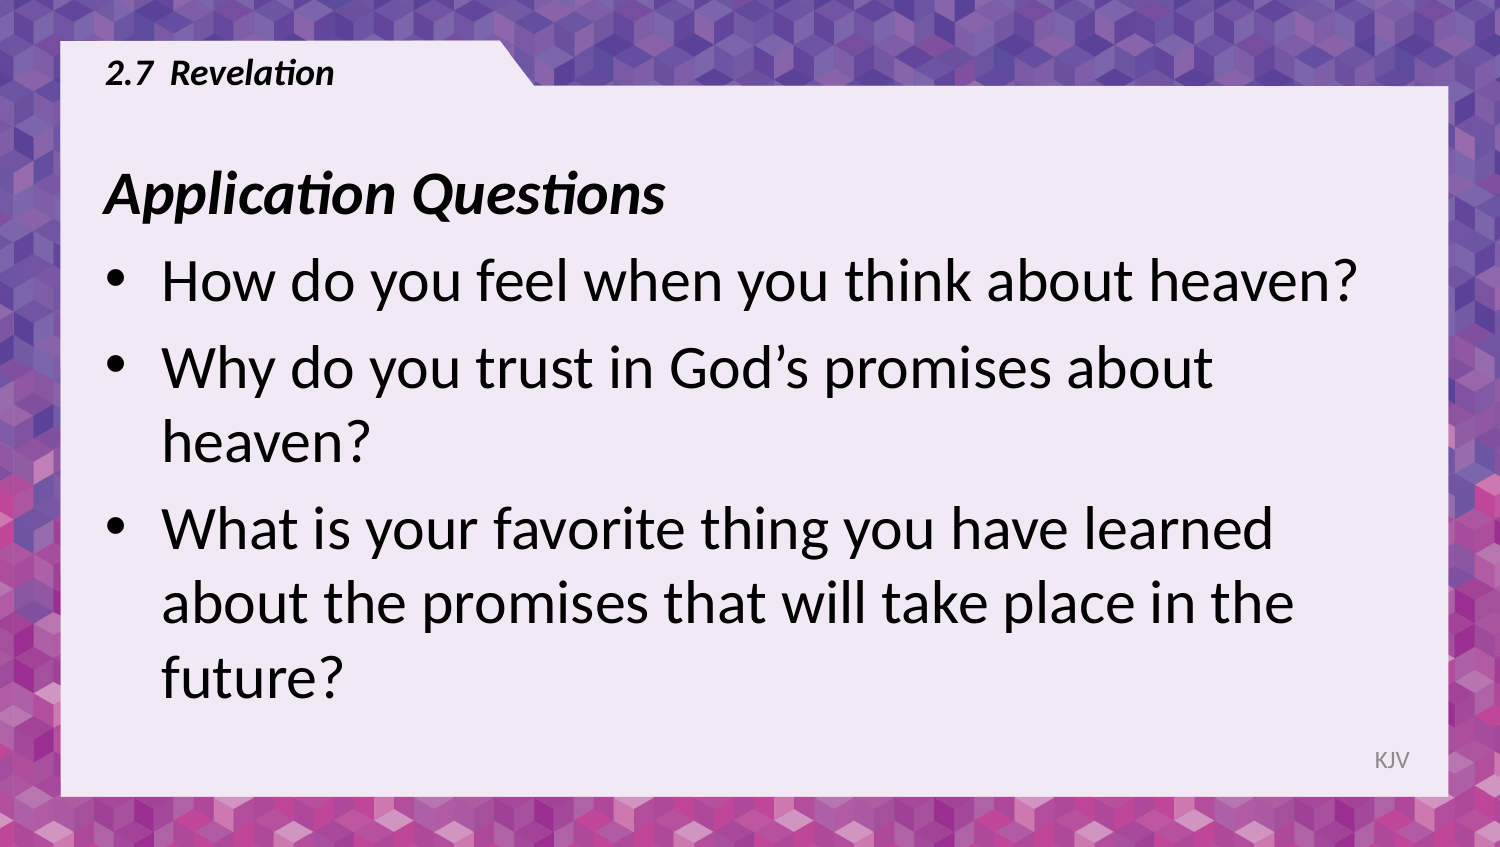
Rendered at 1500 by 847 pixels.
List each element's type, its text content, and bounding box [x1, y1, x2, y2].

list Application Questions How do you feel when you think about heaven? Why do you trust in God’s promises about heaven? What is your favorite thing you have learned about the promises that will take place in the future? [89, 141, 1403, 722]
footer KJV [950, 736, 1425, 782]
picture [0, 0, 1500, 847]
title 2.7 Revelation [89, 33, 1420, 108]
